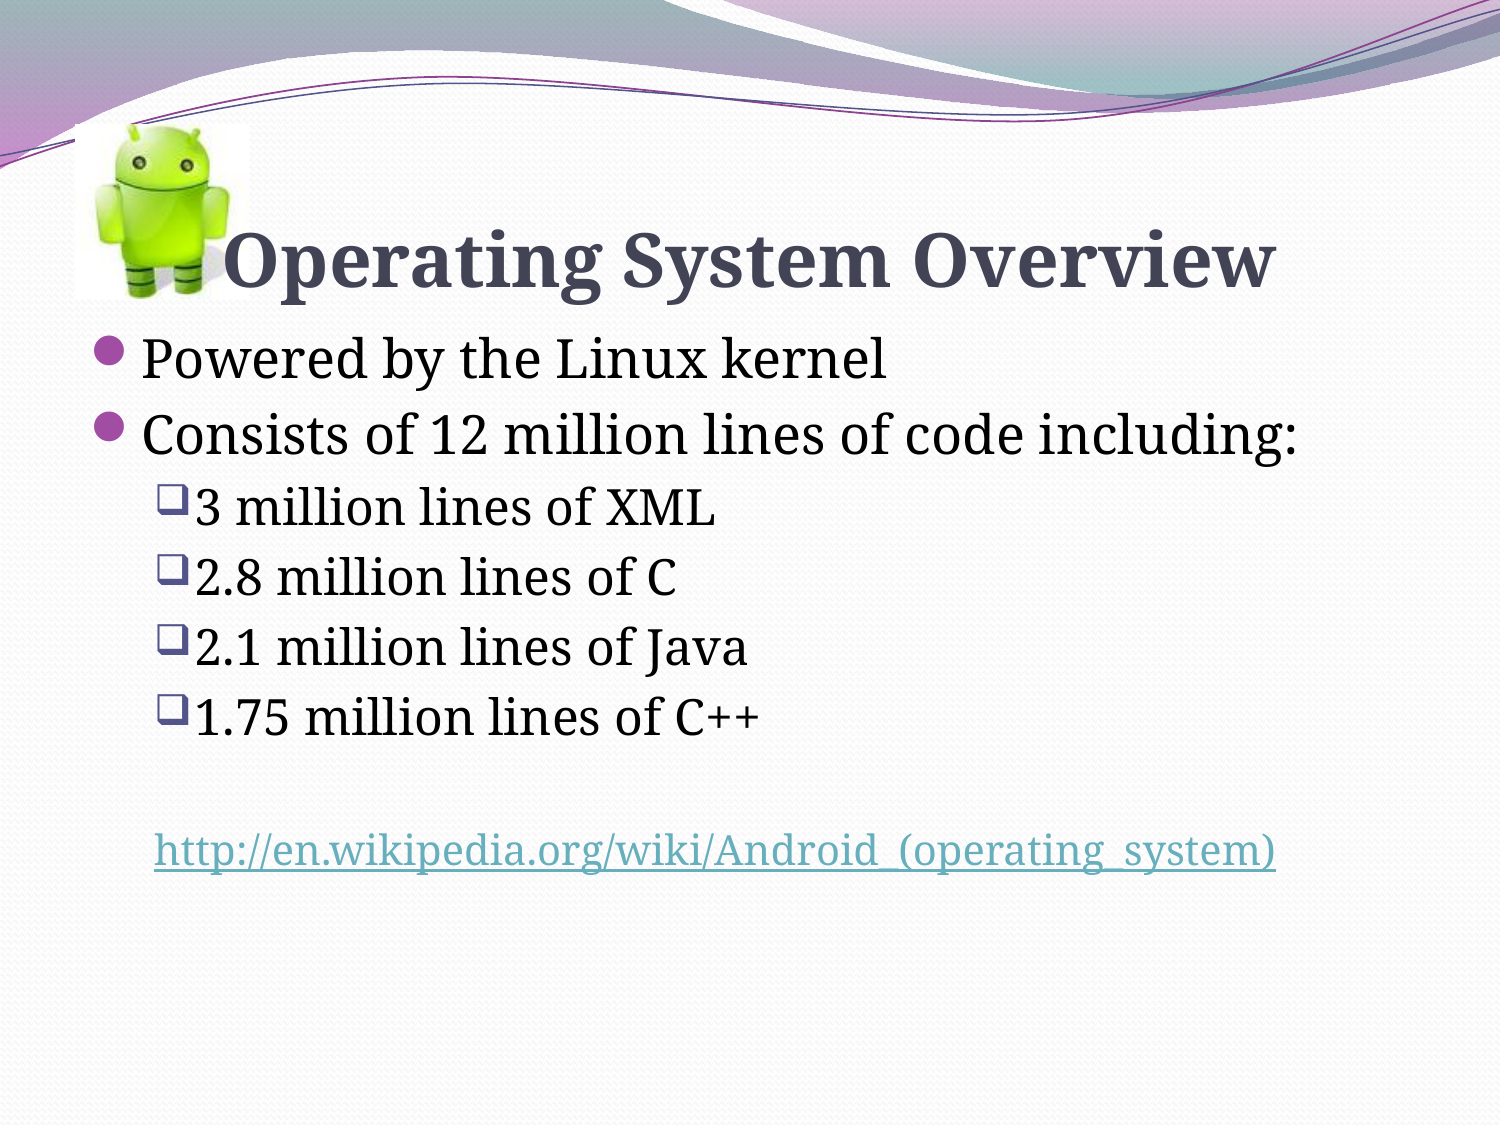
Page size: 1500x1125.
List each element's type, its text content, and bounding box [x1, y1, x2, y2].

list Powered by the Linux kernel Consists of 12 million lines of code including: 3 million lines of XML 2.8 million lines of C 2.1 million lines of Java 1.75 million lines of C++ http://en.wikipedia.org/wiki/Android_(operating_system) [75, 317, 1425, 1038]
title Operating System Overview [75, 115, 1425, 303]
